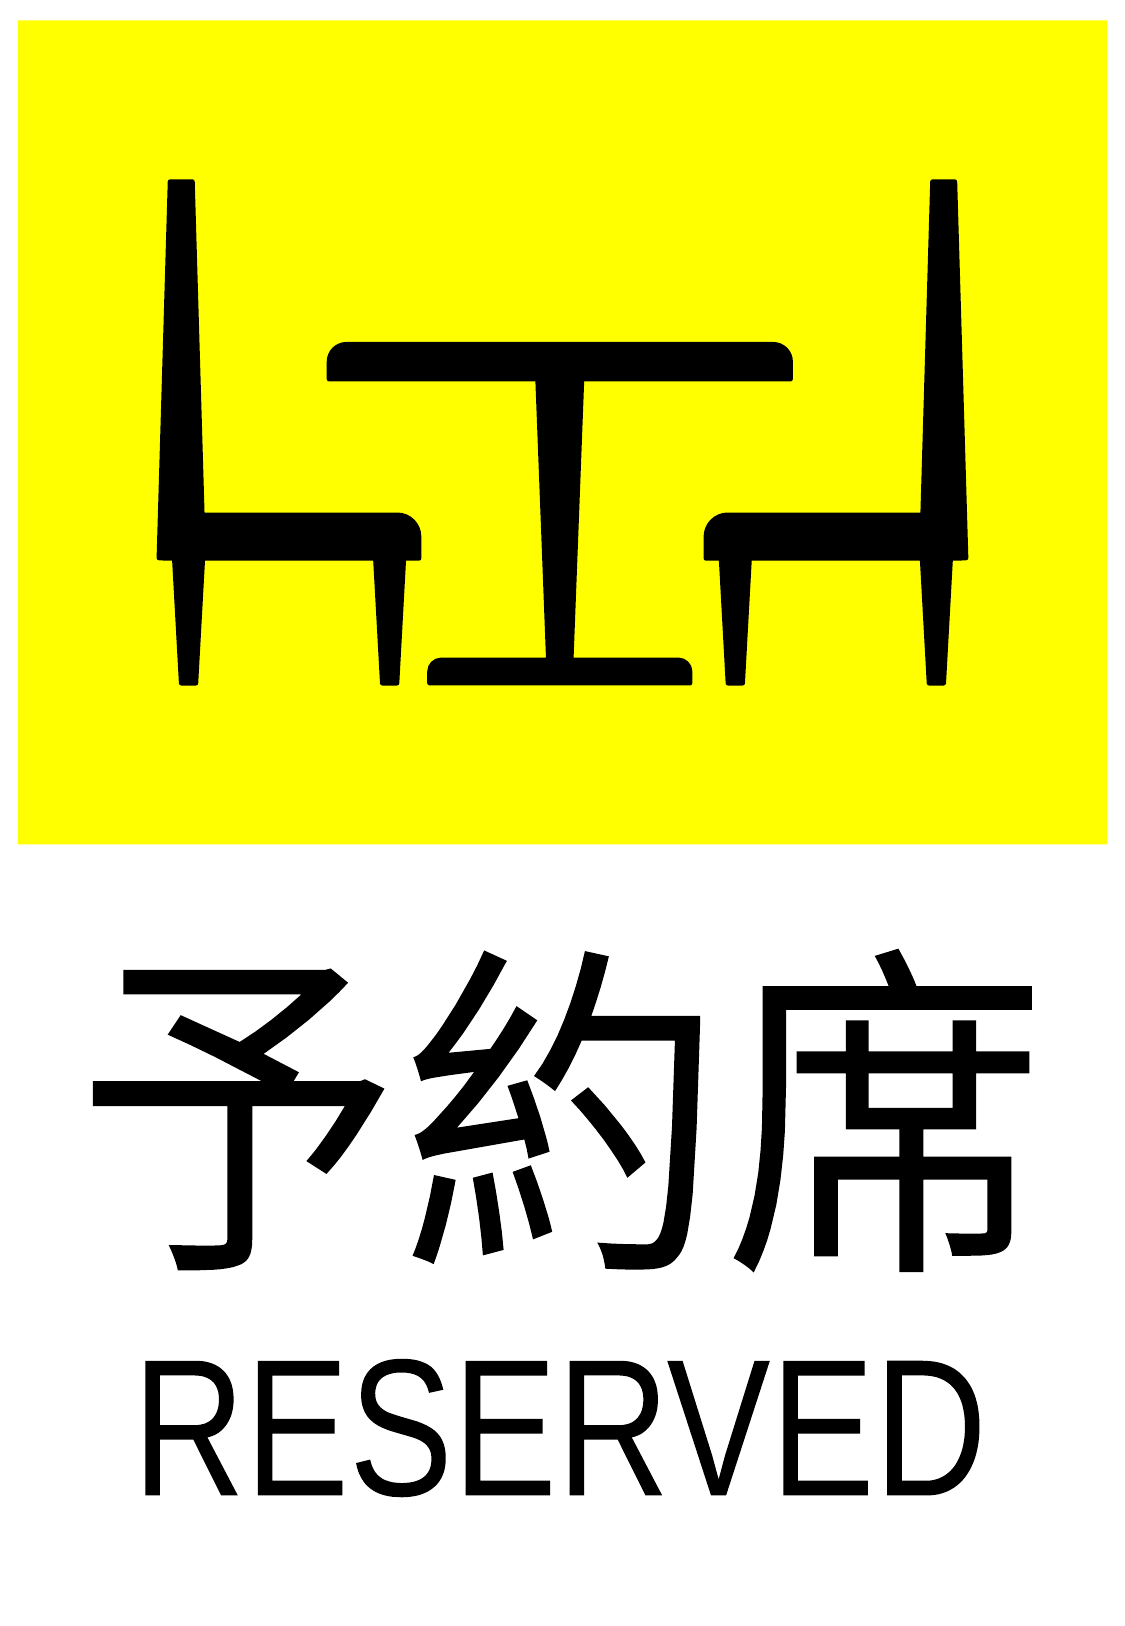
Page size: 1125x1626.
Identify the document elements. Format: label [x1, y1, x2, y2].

text_box [16, 18, 1109, 846]
text_box [158, 181, 967, 684]
